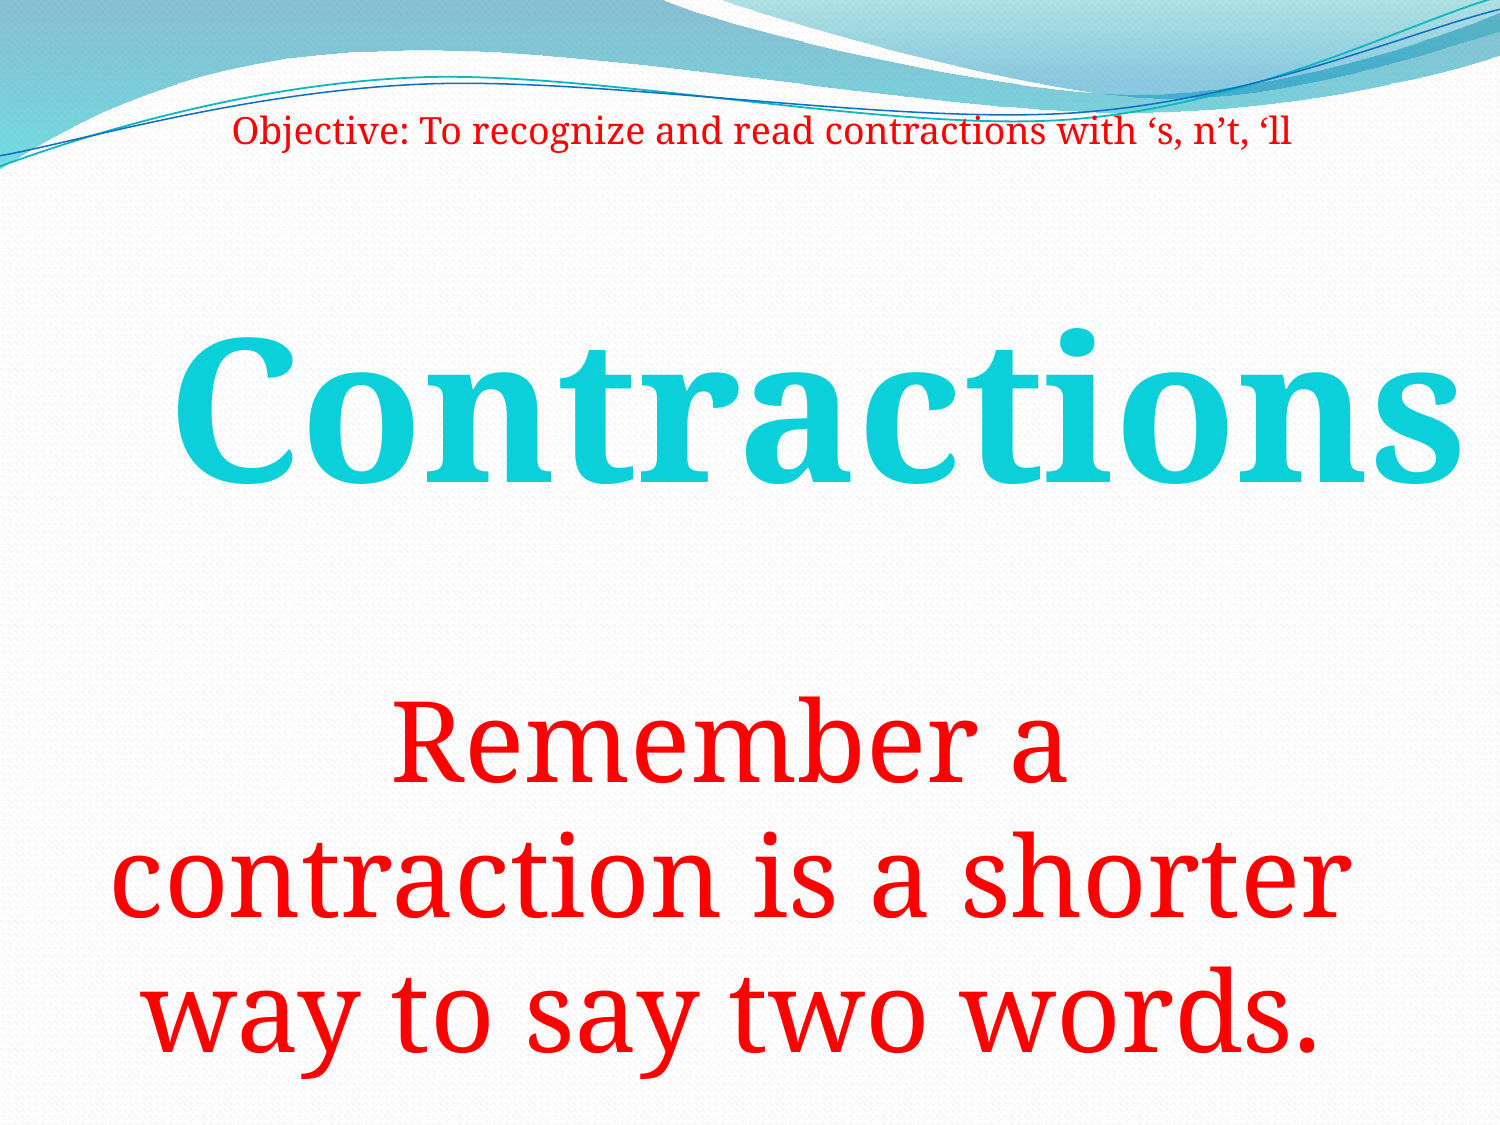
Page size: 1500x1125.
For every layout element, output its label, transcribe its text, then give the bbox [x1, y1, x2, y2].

text_box Remember a contraction is a shorter way to say two words. [75, 662, 1388, 1083]
text_box Objective: To recognize and read contractions with ‘s, n’t, ‘ll [49, 99, 1475, 160]
text_box Contractions [24, 274, 1500, 530]
